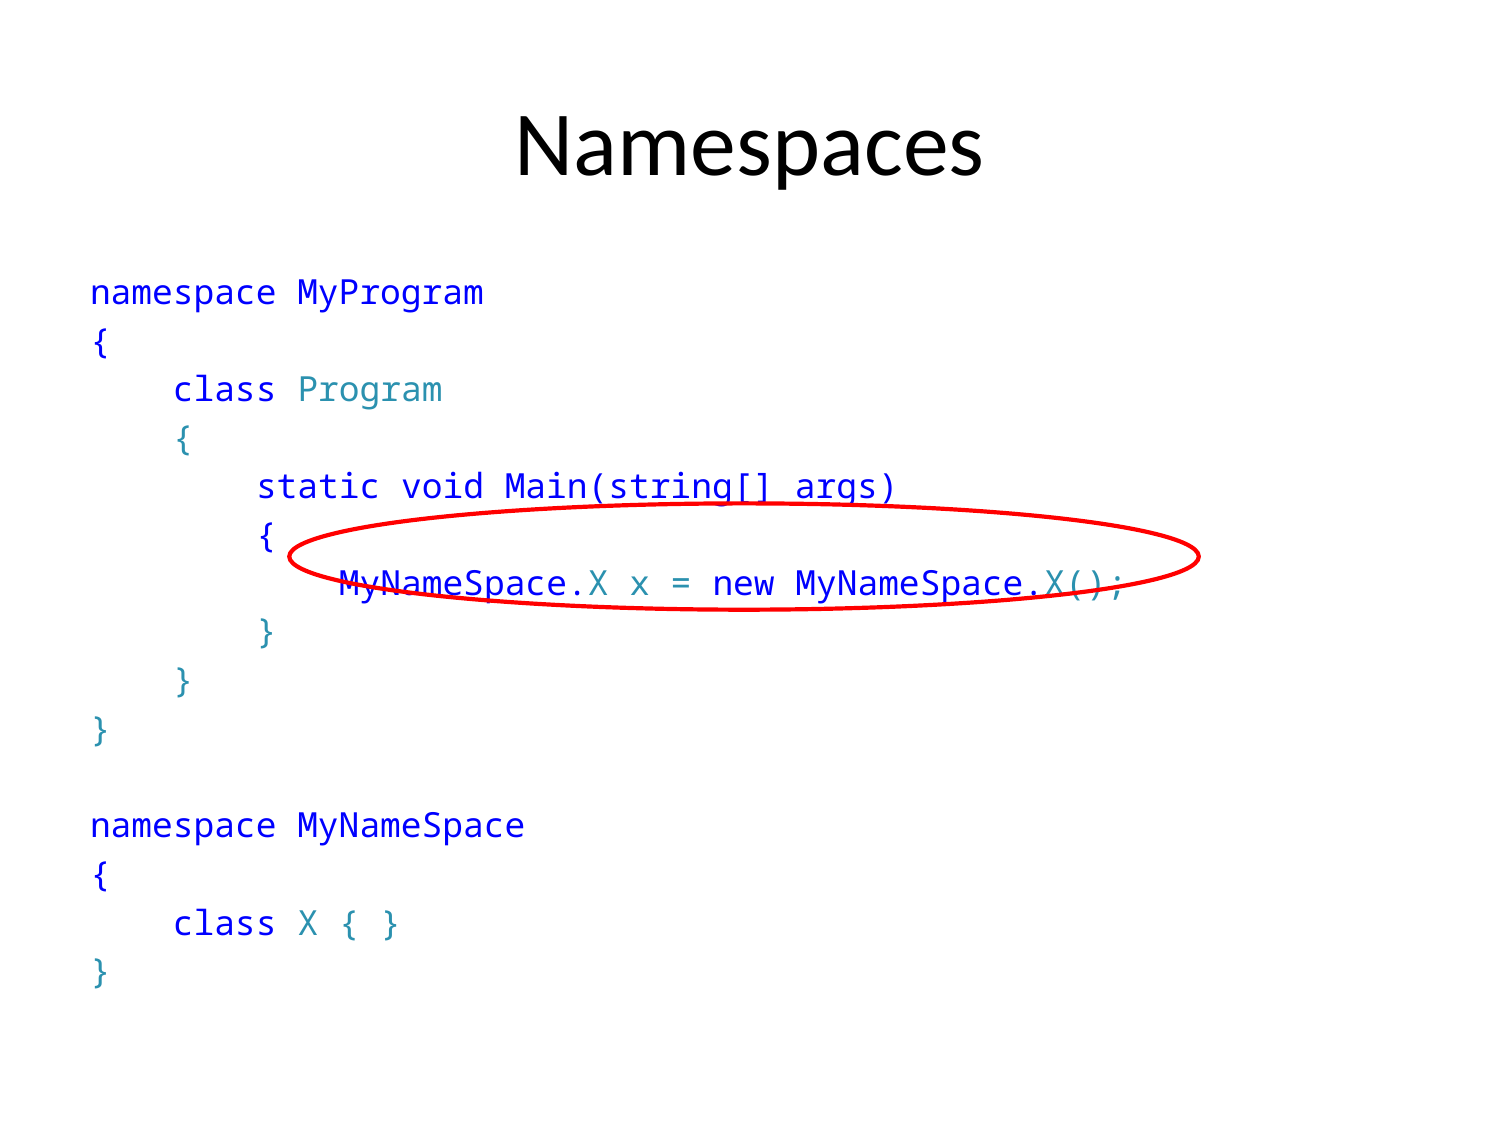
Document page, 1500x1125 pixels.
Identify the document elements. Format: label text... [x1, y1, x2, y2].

list namespace MyProgram { class Program { static void Main(string[] args) { MyNameSpace.X x = new MyNameSpace.X(); } } } namespace MyNameSpace { class X { } } [75, 262, 1425, 1005]
text_box [287, 501, 1201, 612]
title Namespaces [75, 45, 1425, 233]
